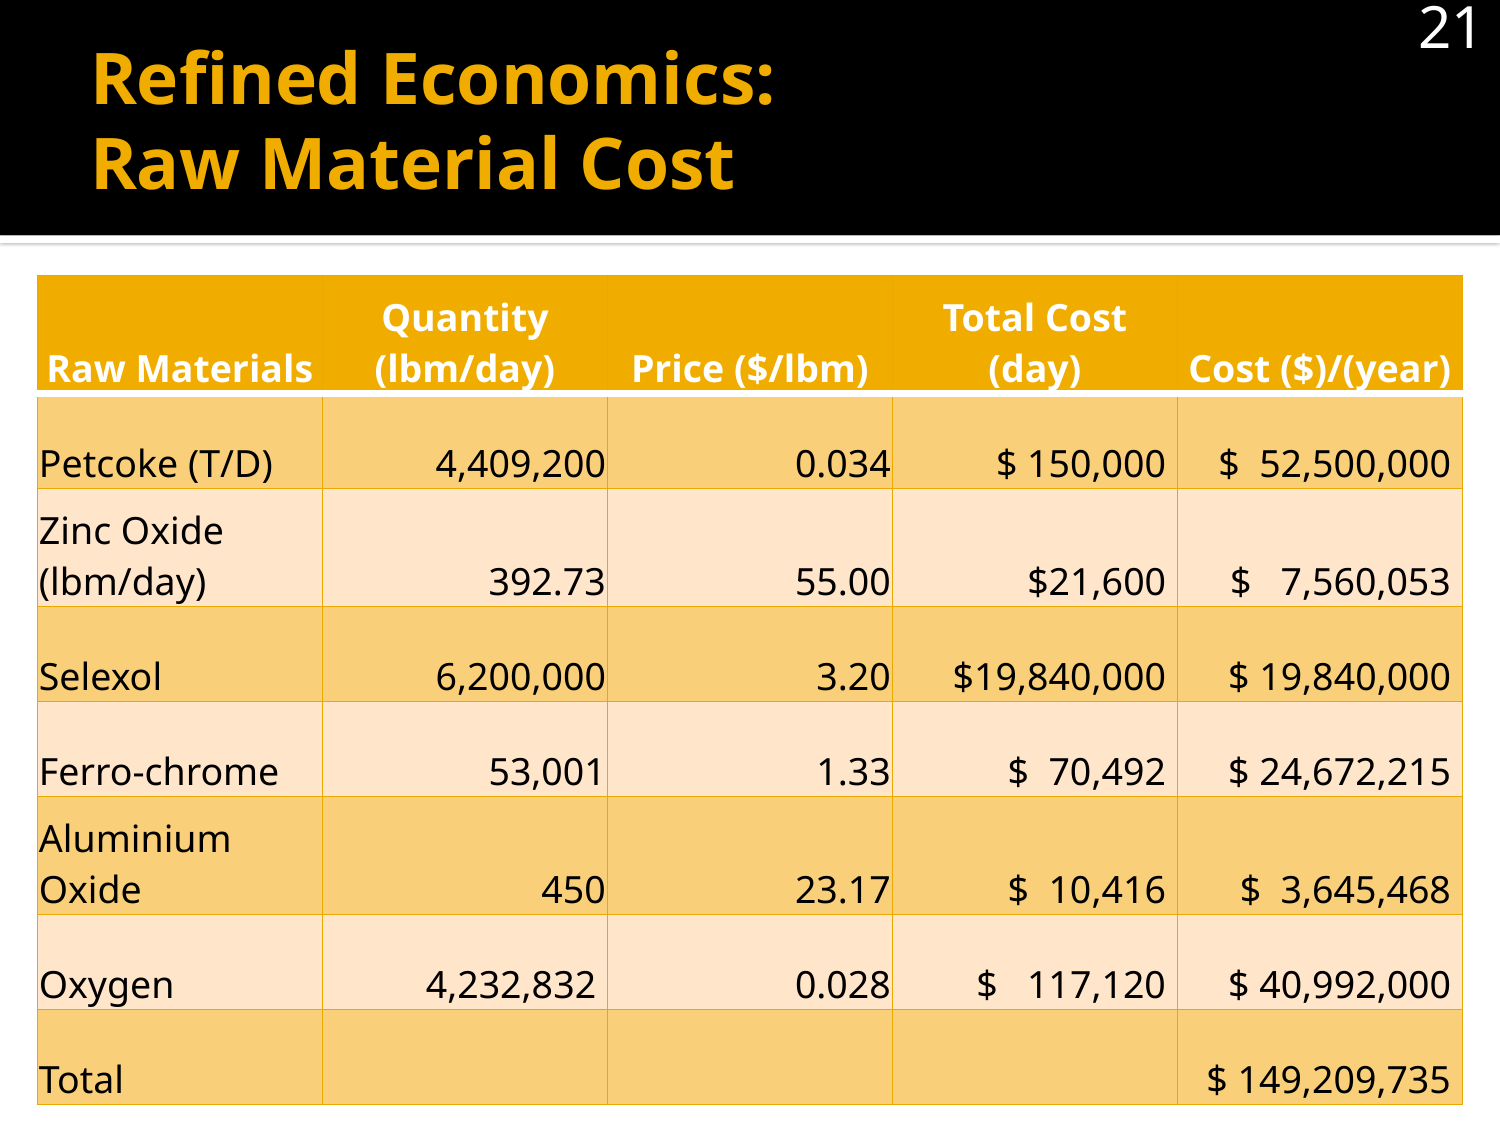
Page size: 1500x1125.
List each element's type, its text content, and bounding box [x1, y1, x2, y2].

table_cell $ 24,672,215 [1178, 702, 1462, 796]
table_cell 450 [323, 797, 607, 914]
table_cell 3.20 [608, 607, 892, 701]
table_cell $ 70,492 [893, 702, 1177, 796]
title Refined Economics: Raw Material Cost [75, 24, 1425, 213]
table_cell Petcoke (T/D) [38, 397, 322, 488]
table_cell 4,232,832 [323, 915, 607, 1009]
table_cell Oxygen [38, 915, 322, 1009]
table_cell Ferro-chrome [38, 702, 322, 796]
table_cell $ 19,840,000 [1178, 607, 1462, 701]
table_cell 0.028 [608, 915, 892, 1009]
table_cell $ 3,645,468 [1178, 797, 1462, 914]
table_cell Selexol [38, 607, 322, 701]
table_cell 4,409,200 [323, 397, 607, 488]
table_cell $ 117,120 [893, 915, 1177, 1009]
table_cell $21,600 [893, 489, 1177, 606]
table_cell 53,001 [323, 702, 607, 796]
table_cell $ 10,416 [893, 797, 1177, 914]
table_cell 0.034 [608, 397, 892, 488]
table_cell $ 7,560,053 [1178, 489, 1462, 606]
table_header Raw Materials [38, 276, 322, 390]
table_header Total Cost (day) [893, 276, 1177, 390]
table_cell $ 149,209,735 [1178, 1010, 1462, 1104]
table_cell [893, 1010, 1177, 1104]
table_cell Zinc Oxide (lbm/day) [38, 489, 322, 606]
table_cell $ 40,992,000 [1178, 915, 1462, 1009]
table_cell 23.17 [608, 797, 892, 914]
table_cell 55.00 [608, 489, 892, 606]
table_cell 392.73 [323, 489, 607, 606]
table_header Quantity (lbm/day) [323, 276, 607, 390]
table_cell [323, 1010, 607, 1104]
table_cell $ 150,000 [893, 397, 1177, 488]
table_cell 1.33 [608, 702, 892, 796]
table_header Cost ($)/(year) [1178, 276, 1462, 390]
table_cell $19,840,000 [893, 607, 1177, 701]
table_cell $ 52,500,000 [1178, 397, 1462, 488]
slide_number 21 [1379, 24, 1500, 70]
table_cell Total [38, 1010, 322, 1104]
table_cell 6,200,000 [323, 607, 607, 701]
table_header Price ($/lbm) [608, 276, 892, 390]
table_cell [608, 1010, 892, 1104]
table_cell Aluminium Oxide [38, 797, 322, 914]
